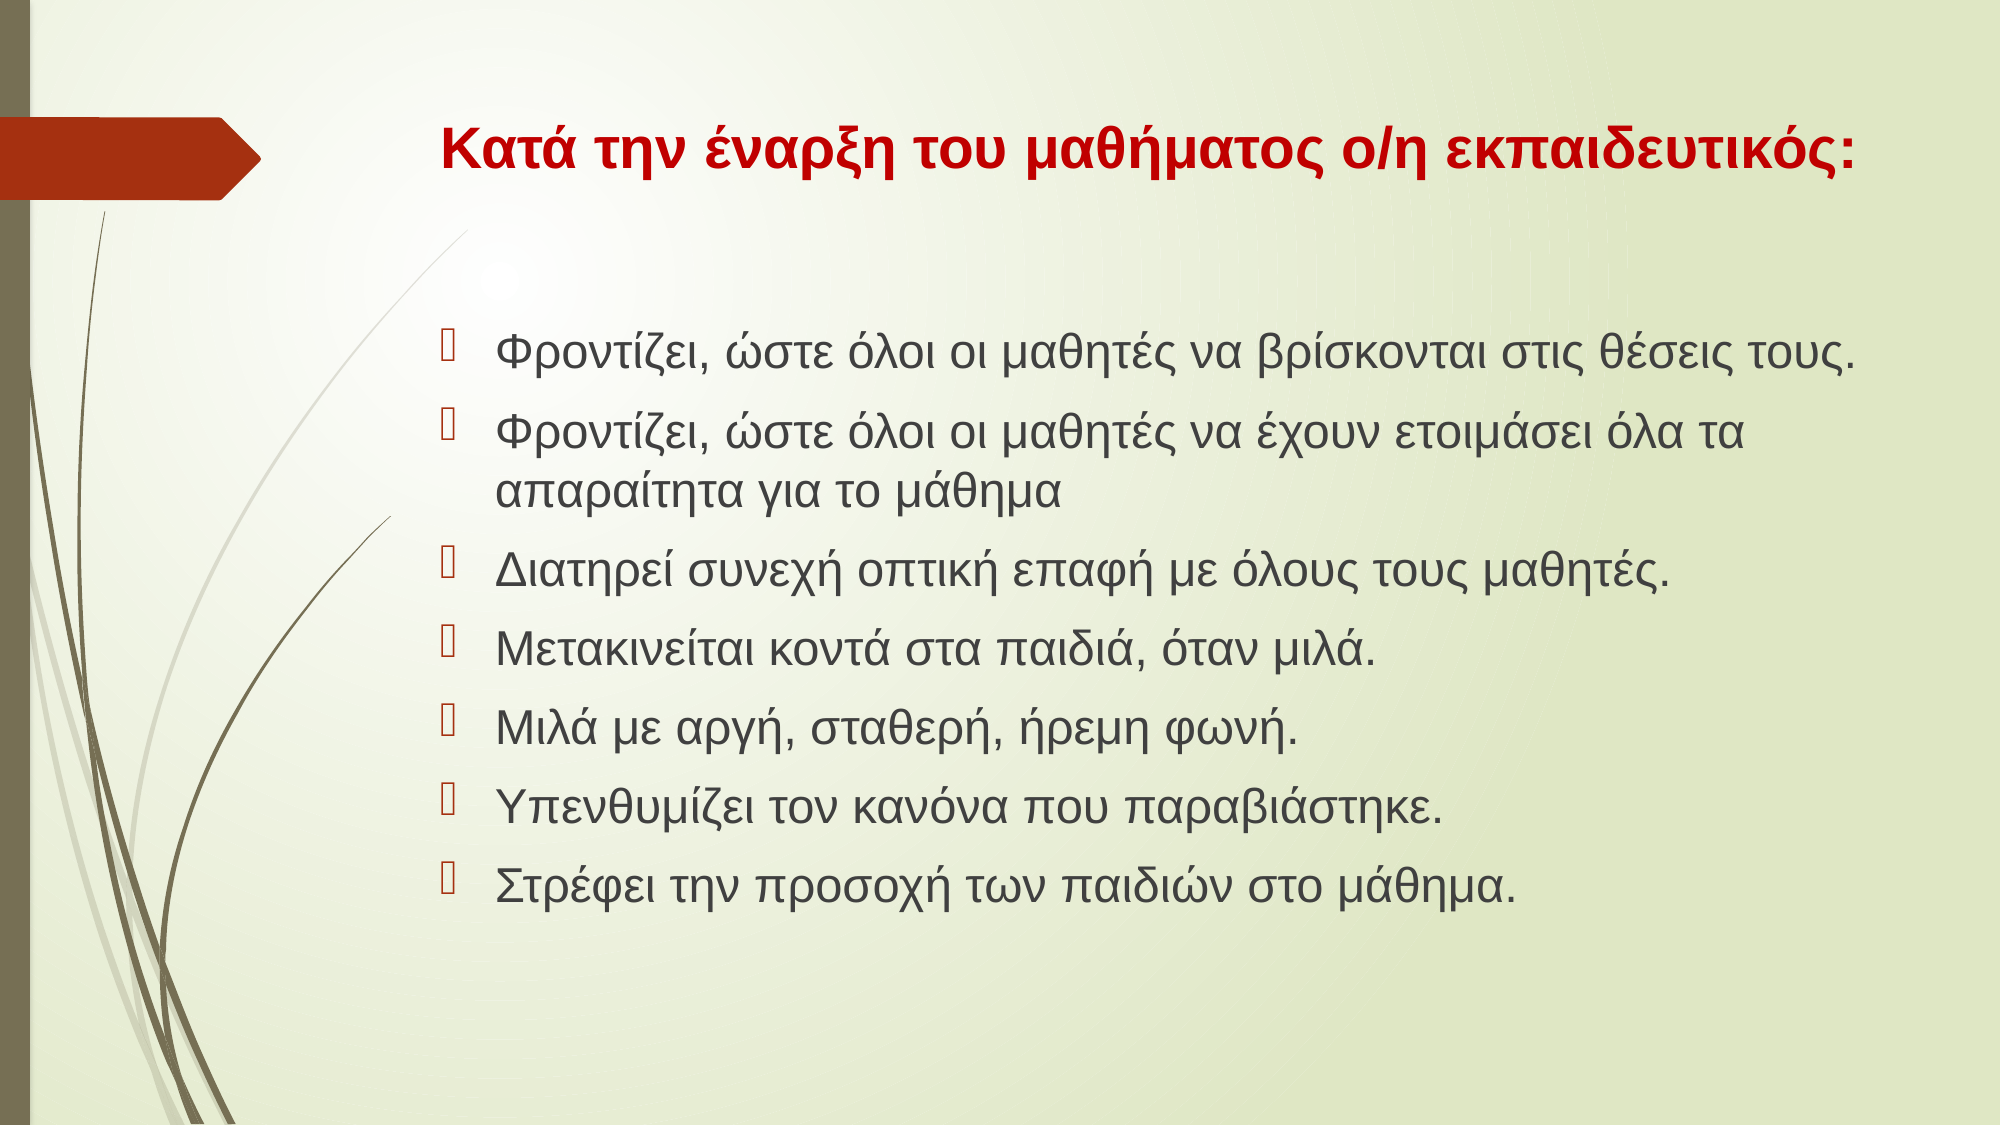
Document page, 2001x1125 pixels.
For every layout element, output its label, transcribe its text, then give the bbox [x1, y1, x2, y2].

list Φροντίζει, ώστε όλοι οι μαθητές να βρίσκονται στις θέσεις τους. Φροντίζει, ώστε όλοι οι μαθητές να έχουν ετοιμάσει όλα τα απαραίτητα για το μάθημα Διατηρεί συνεχή οπτική επαφή με όλους τους μαθητές. Μετακινείται κοντά στα παιδιά, όταν μιλά. Μιλά με αργή, σταθερή, ήρεμη φωνή. Υπενθυμίζει τον κανόνα που παραβιάστηκε. Στρέφει την προσοχή των παιδιών στο μάθημα. [424, 312, 1888, 970]
title Κατά την έναρξη του μαθήματος ο/η εκπαιδευτικός: [425, 102, 1888, 312]
